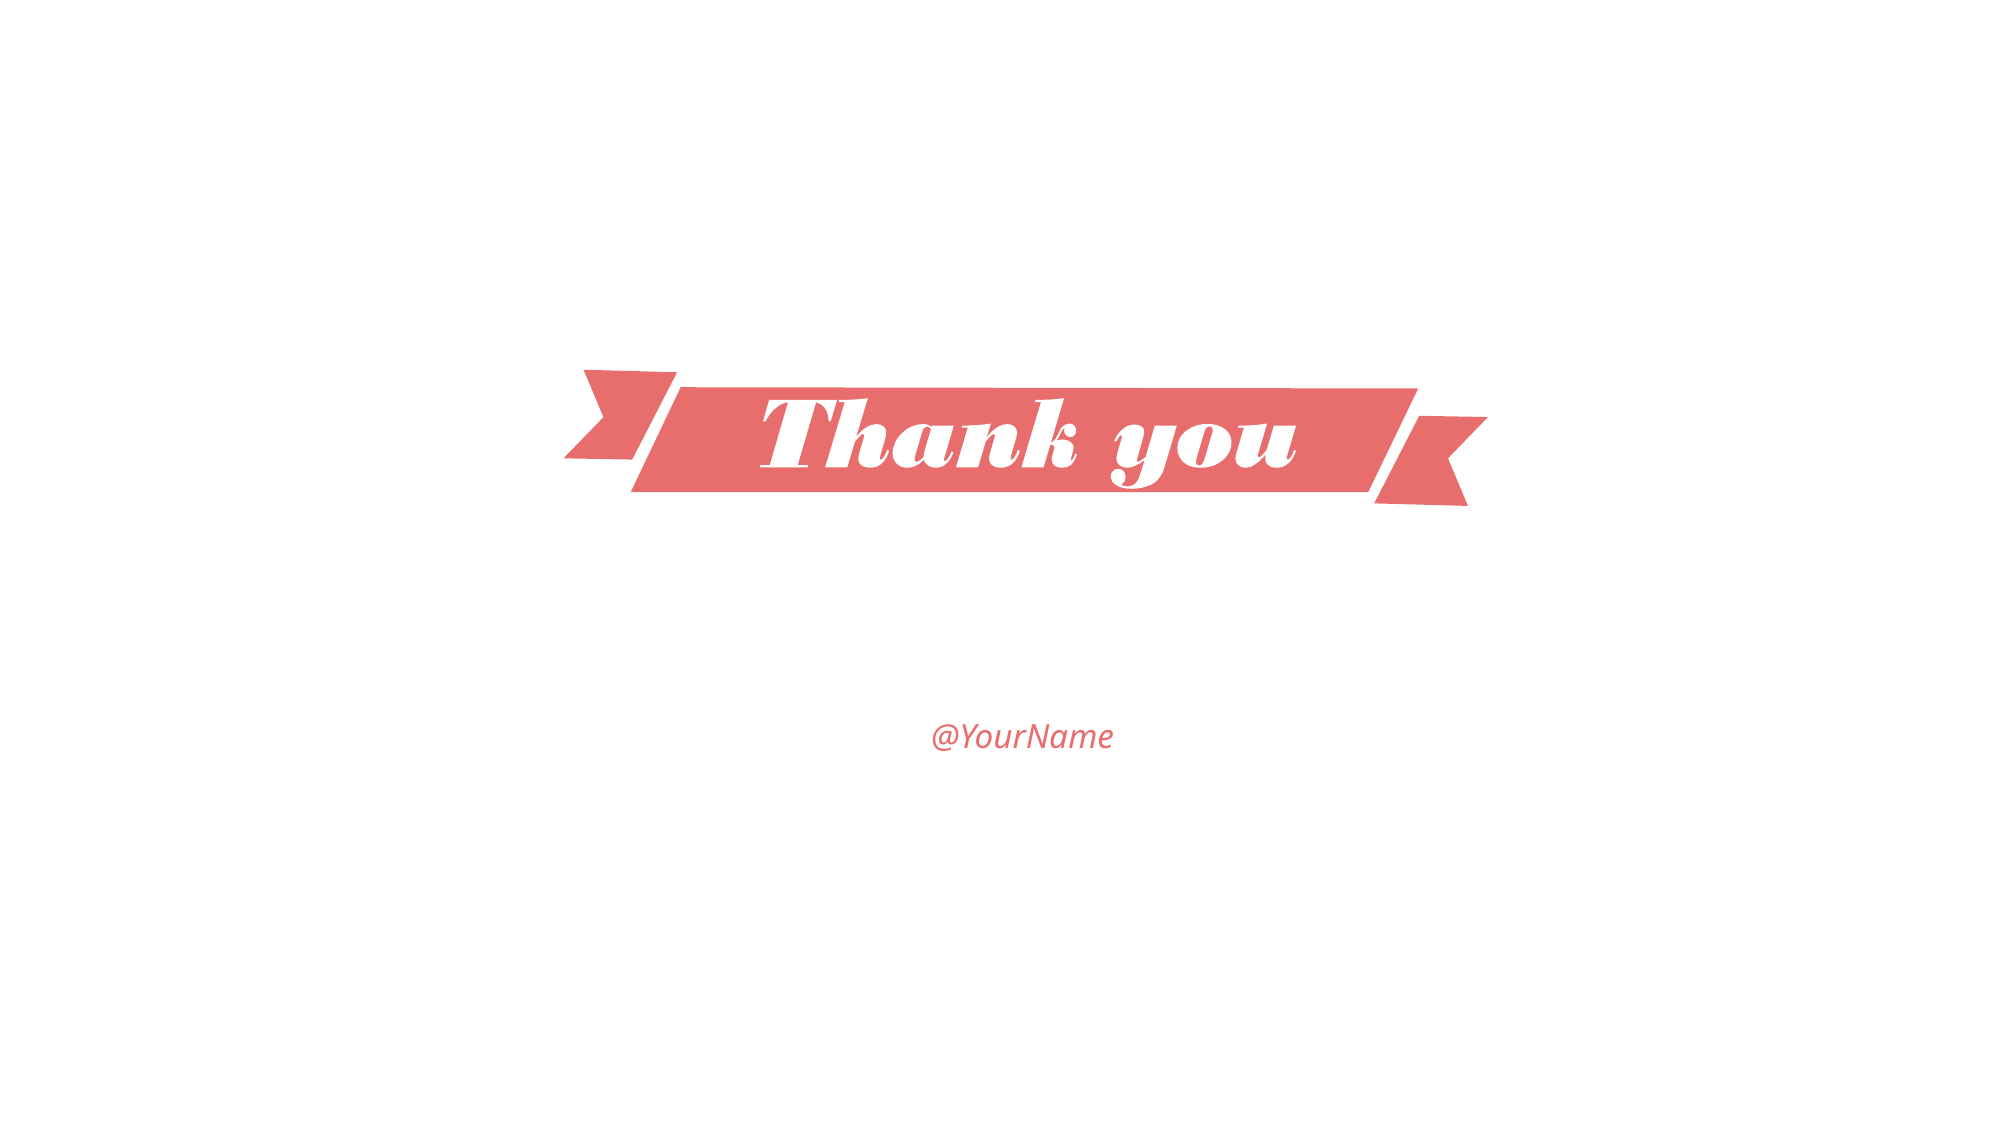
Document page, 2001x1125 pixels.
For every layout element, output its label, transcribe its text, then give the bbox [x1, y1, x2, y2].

text_box [759, 398, 890, 468]
text_box [1372, 414, 1491, 508]
text_box @YourName [850, 704, 1195, 766]
text_box [1235, 423, 1297, 468]
text_box [892, 424, 954, 468]
text_box [1110, 424, 1177, 489]
text_box [1021, 398, 1078, 468]
text_box [1177, 423, 1232, 468]
text_box [955, 423, 1020, 468]
text_box [629, 386, 1420, 494]
text_box [561, 368, 679, 461]
